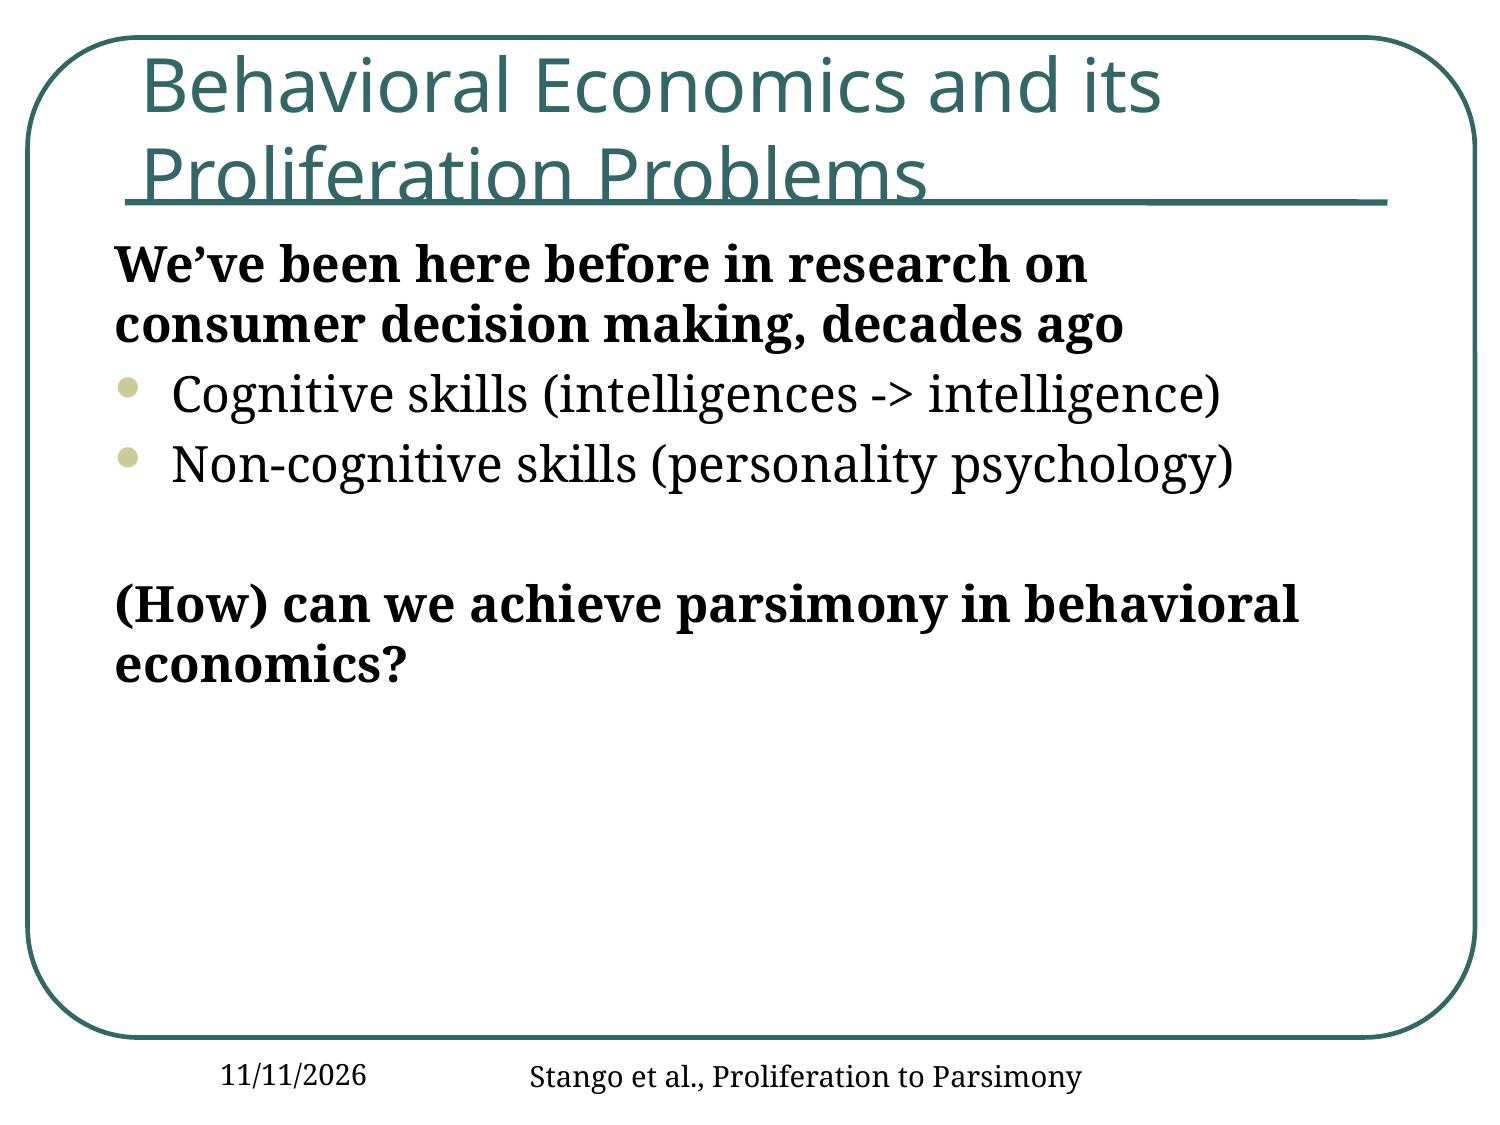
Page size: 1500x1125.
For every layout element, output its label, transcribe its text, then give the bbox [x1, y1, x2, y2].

footer Stango et al., Proliferation to Parsimony [512, 1050, 1101, 1125]
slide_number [124, 1048, 463, 1124]
list We’ve been here before in research on consumer decision making, decades ago Cognitive skills (intelligences -> intelligence) Non-cognitive skills (personality psychology) (How) can we achieve parsimony in behavioral economics? [99, 224, 1363, 1049]
title Behavioral Economics and its Proliferation Problems [124, 48, 1388, 226]
